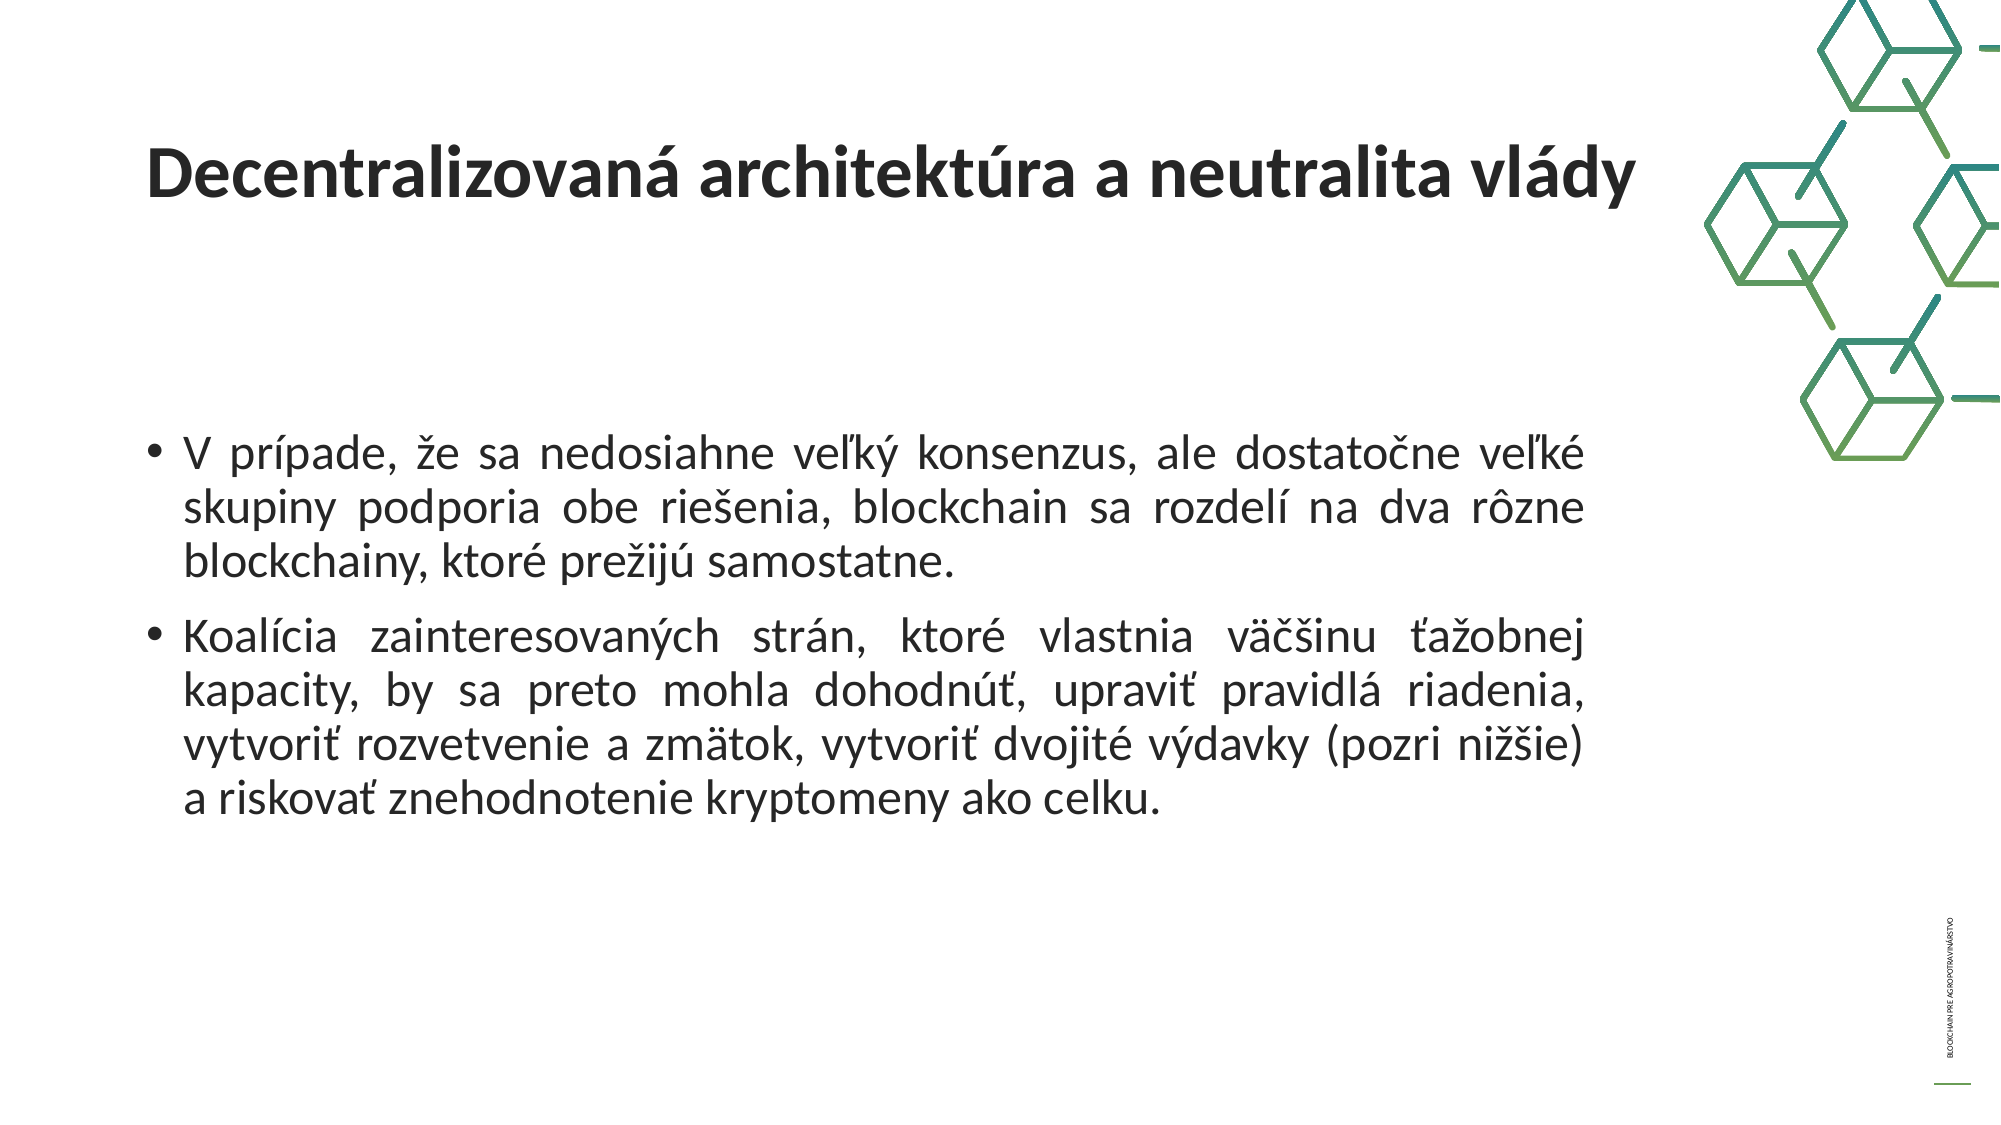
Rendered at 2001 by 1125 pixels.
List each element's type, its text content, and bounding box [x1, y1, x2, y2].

list V prípade, že sa nedosiahne veľký konsenzus, ale dostatočne veľké skupiny podporia obe riešenia, blockchain sa rozdelí na dva rôzne blockchainy, ktoré prežijú samostatne. Koalícia zainteresovaných strán, ktoré vlastnia väčšinu ťažobnej kapacity, by sa preto mohla dohodnúť, upraviť pravidlá riadenia, vytvoriť rozvetvenie a zmätok, vytvoriť dvojité výdavky (pozri nižšie) a riskovať znehodnotenie kryptomeny ako celku. [130, 418, 1602, 949]
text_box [1703, 0, 2000, 462]
list Decentralizovaná architektúra a neutralita vlády [130, 124, 1698, 257]
